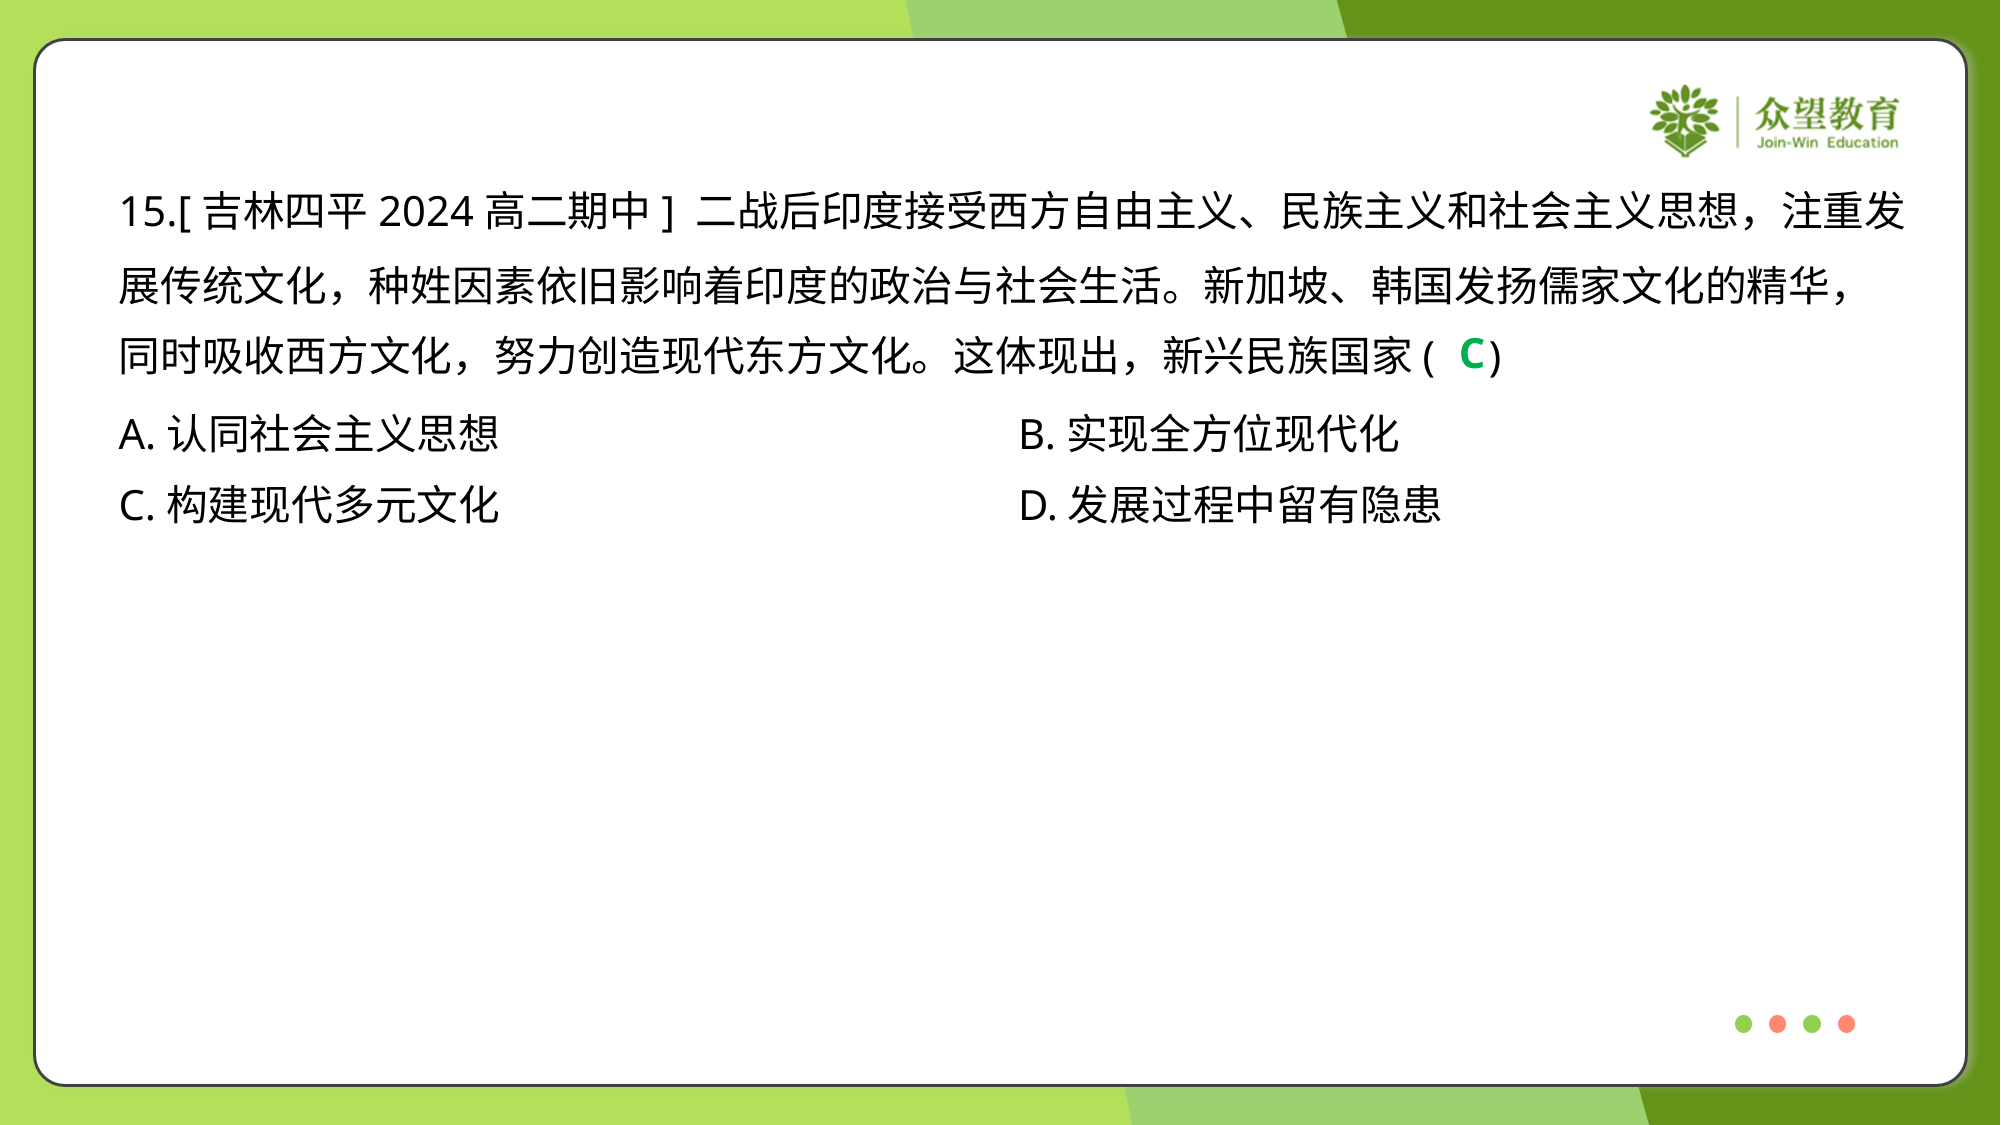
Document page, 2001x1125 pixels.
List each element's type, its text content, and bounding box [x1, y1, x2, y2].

text_box A.认同社会主义思想 B.实现全方位现代化 C.构建现代多元文化 D.发展过程中留有隐患 [118, 382, 1883, 522]
text_box 15.[吉林四平2024高二期中] 二战后印度接受西方自由主义、民族主义和社会主义思想，注重发 展传统文化，种姓因素依旧影响着印度的政治与社会生活。新加坡、韩国发扬儒家文化的精华， 同时吸收西方文化，努力创造现代东方文化。这体现出，新兴民族国家( ) [118, 159, 1883, 373]
picture [0, 0, 2000, 1125]
text_box C [1442, 306, 1502, 371]
